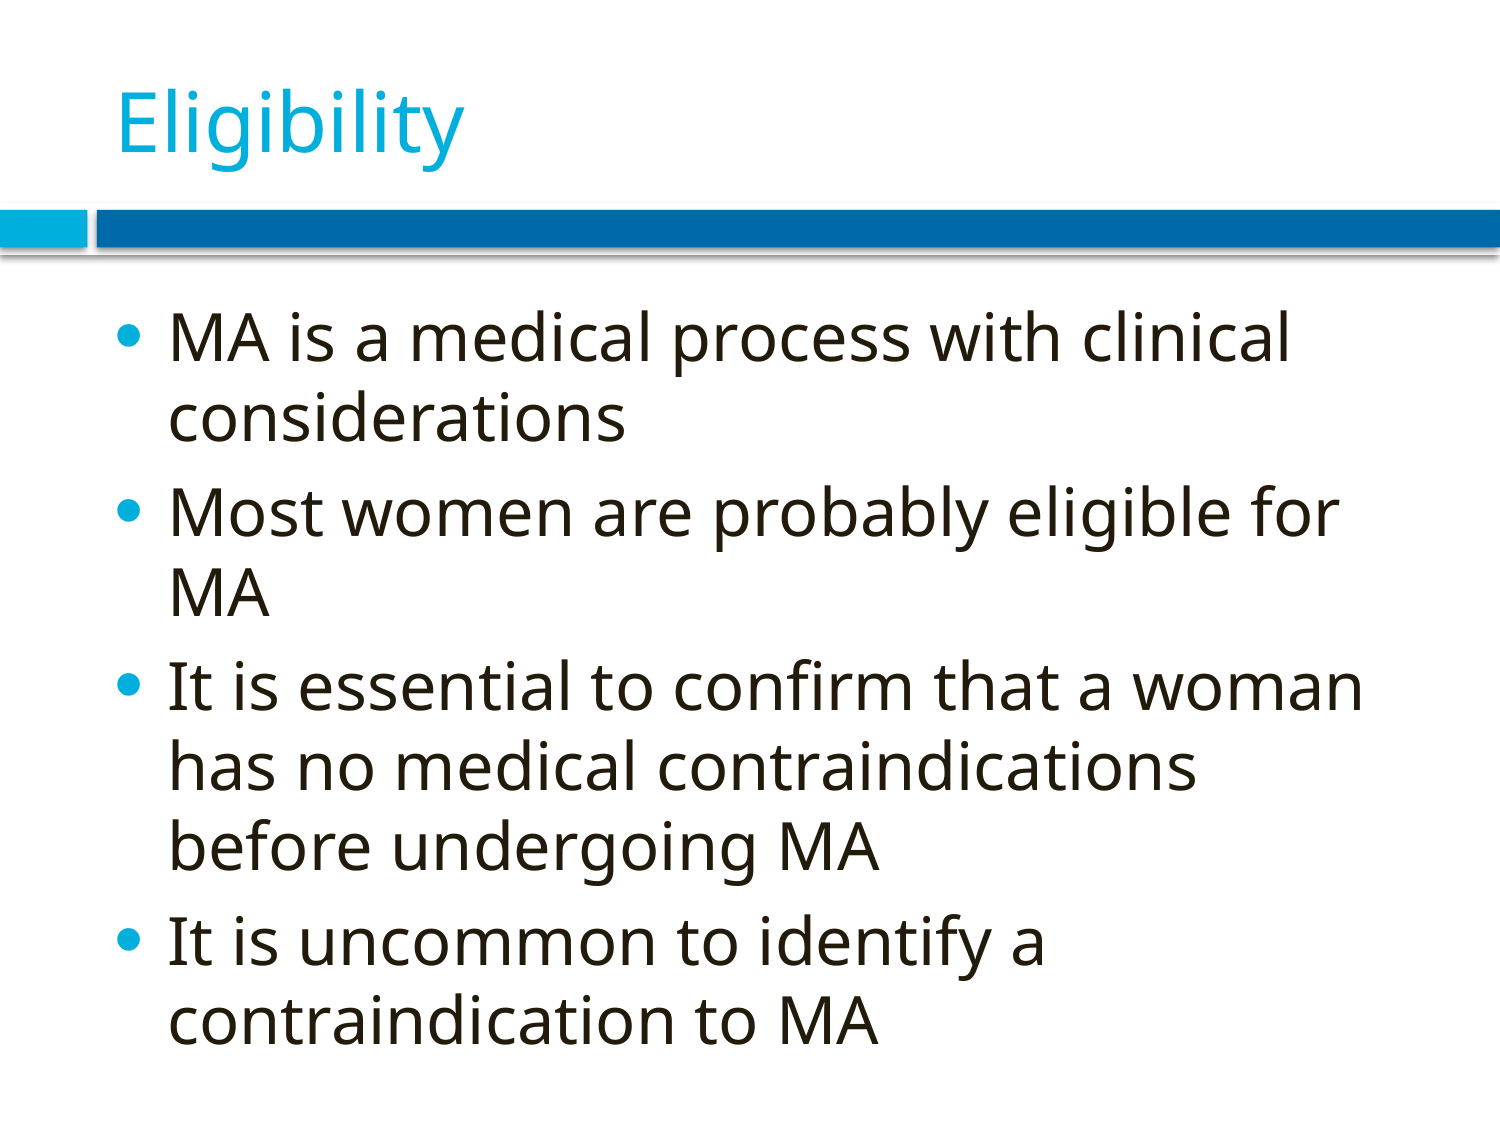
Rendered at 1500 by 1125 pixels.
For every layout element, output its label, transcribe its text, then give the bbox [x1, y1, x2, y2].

list MA is a medical process with clinical considerations Most women are probably eligible for MA It is essential to confirm that a woman has no medical contraindications before undergoing MA It is uncommon to identify a contraindication to MA [99, 287, 1438, 1075]
title Eligibility [99, 37, 1438, 200]
